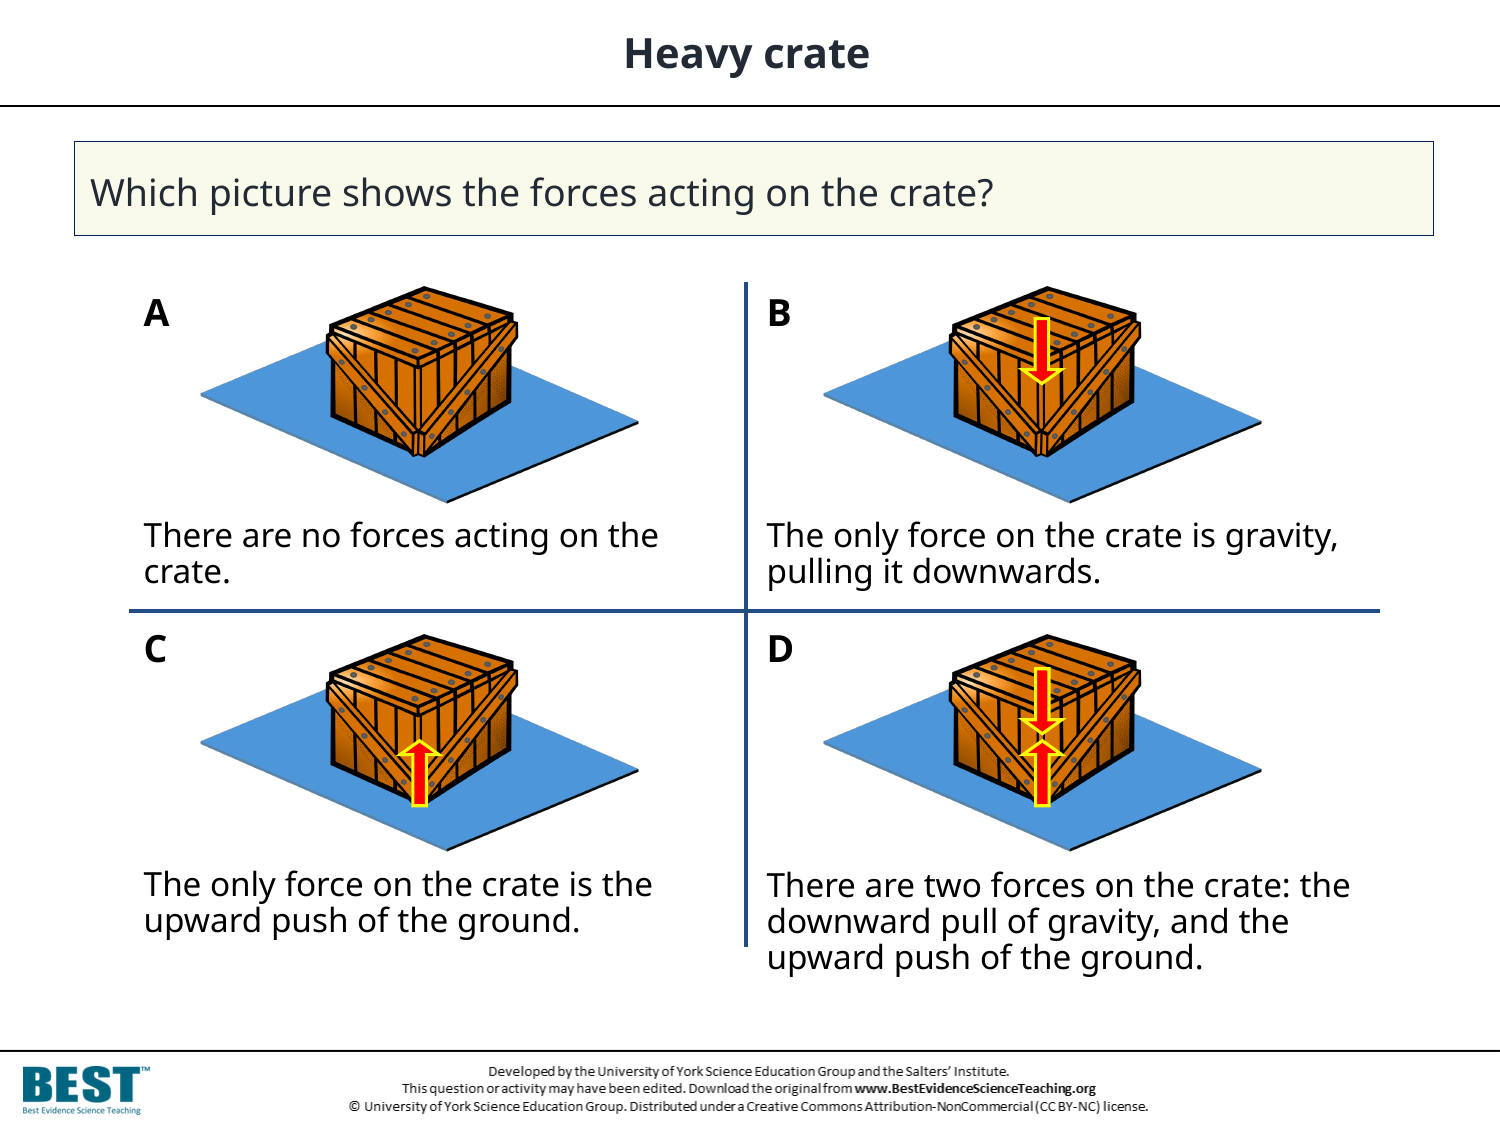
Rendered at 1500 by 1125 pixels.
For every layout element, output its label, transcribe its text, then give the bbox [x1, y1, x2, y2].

text_box Heavy crate [23, 4, 1471, 99]
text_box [128, 281, 1380, 948]
picture [0, 105, 1500, 1125]
